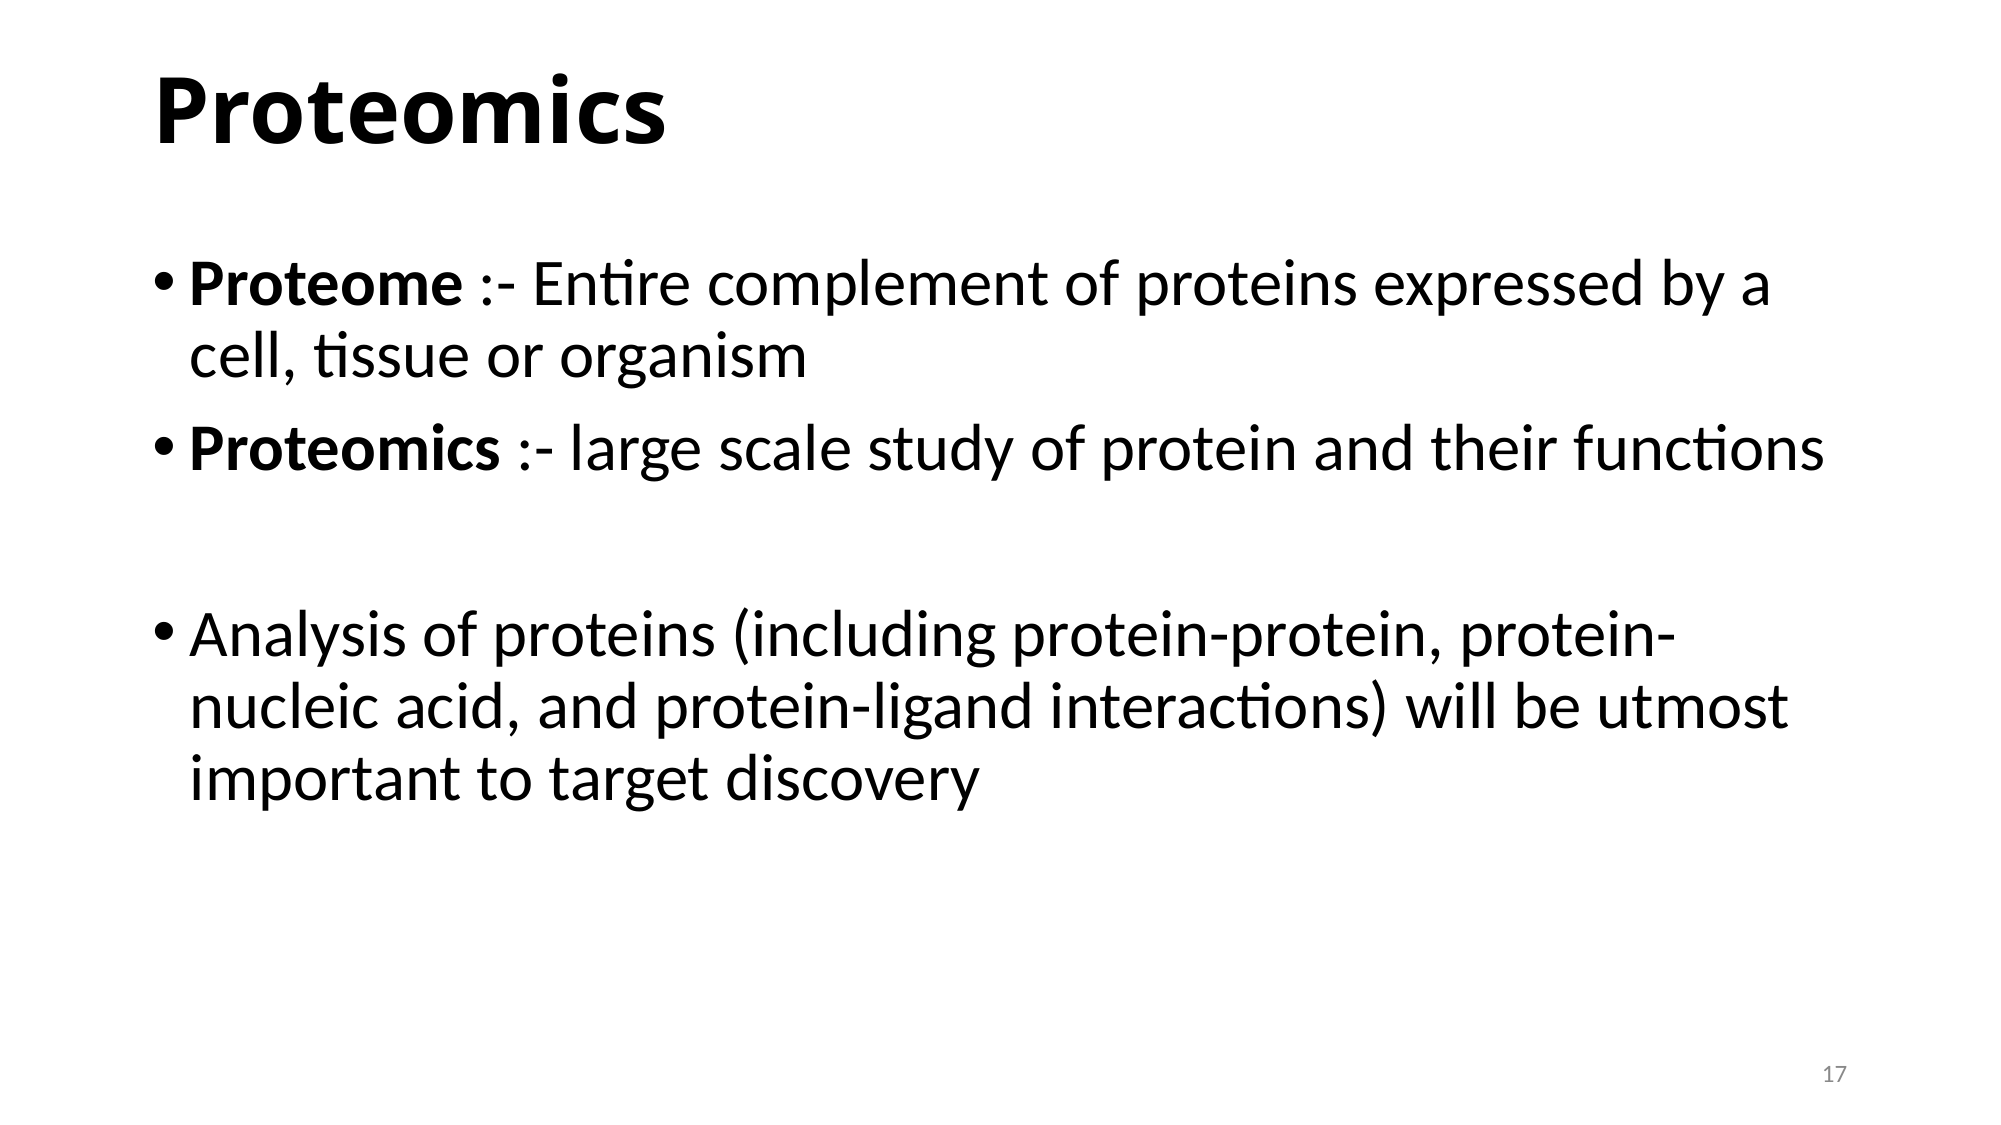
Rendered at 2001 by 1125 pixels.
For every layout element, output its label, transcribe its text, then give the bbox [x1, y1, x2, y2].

list Proteome :- Entire complement of proteins expressed by a cell, tissue or organism Proteomics :- large scale study of protein and their functions Analysis of proteins (including protein-protein, protein-nucleic acid, and protein-ligand interactions) will be utmost important to target discovery [137, 240, 1863, 1014]
slide_number 17 [1412, 1042, 1863, 1103]
title Proteomics [137, 59, 1863, 240]
